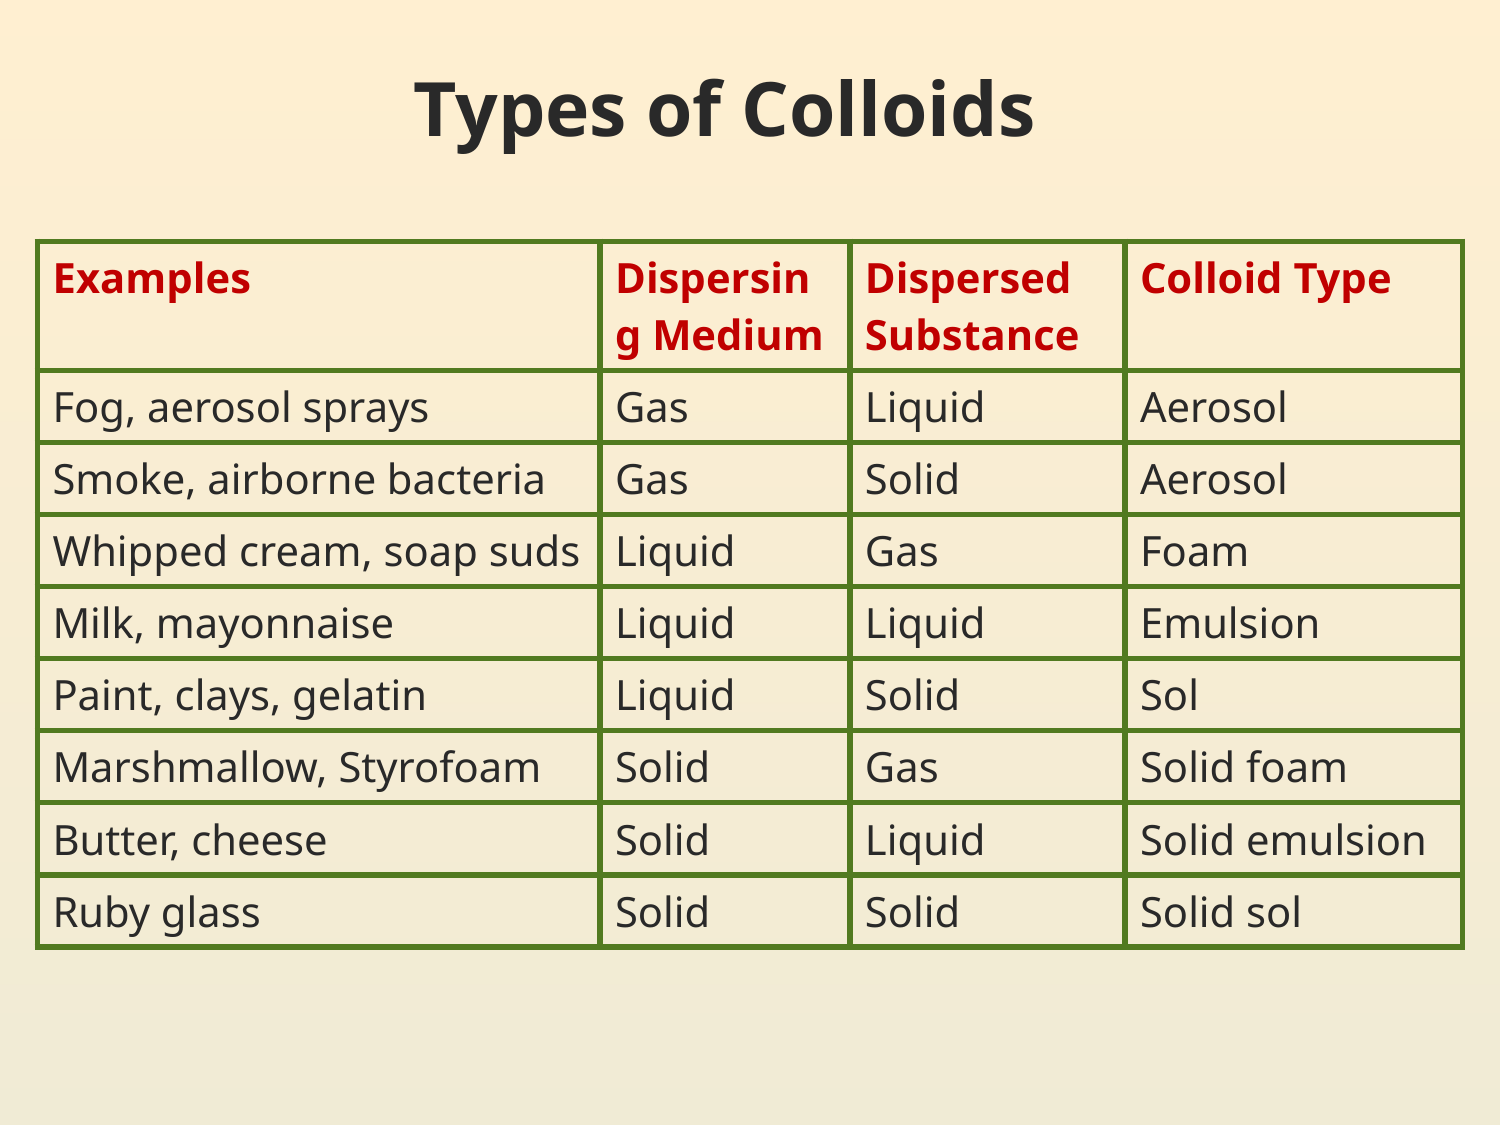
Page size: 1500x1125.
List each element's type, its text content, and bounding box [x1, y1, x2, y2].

table_cell Liquid [853, 805, 1122, 872]
table_cell Liquid [603, 589, 847, 656]
table_cell Liquid [603, 661, 847, 728]
table_cell Solid [603, 878, 847, 944]
table_cell Ruby glass [40, 878, 597, 944]
table_cell Solid foam [1128, 733, 1460, 800]
table_cell Liquid [853, 373, 1122, 440]
table_cell Aerosol [1128, 373, 1460, 440]
table_cell Gas [603, 373, 847, 440]
table_cell Solid [853, 445, 1122, 512]
table_cell Gas [853, 517, 1122, 584]
table_cell Paint, clays, gelatin [40, 661, 597, 728]
table_cell Foam [1128, 517, 1460, 584]
table_header Dispersed Substance [853, 244, 1122, 368]
table_cell Solid sol [1128, 878, 1460, 944]
table_cell Milk, mayonnaise [40, 589, 597, 656]
table_cell Liquid [603, 517, 847, 584]
table_cell Gas [603, 445, 847, 512]
table_cell Sol [1128, 661, 1460, 728]
table_cell Liquid [853, 589, 1122, 656]
table_cell Solid [603, 805, 847, 872]
table_cell Solid emulsion [1128, 805, 1460, 872]
table_cell Aerosol [1128, 445, 1460, 512]
table_cell Solid [853, 661, 1122, 728]
table_header Examples [40, 244, 597, 368]
title Types of Colloids [87, 37, 1363, 176]
table_header Dispersing Medium [603, 244, 847, 368]
table_cell Emulsion [1128, 589, 1460, 656]
table_cell Fog, aerosol sprays [40, 373, 597, 440]
table_cell Gas [853, 733, 1122, 800]
table_cell Solid [853, 878, 1122, 944]
table_cell Solid [603, 733, 847, 800]
table_cell Smoke, airborne bacteria [40, 445, 597, 512]
table_header Colloid Type [1128, 244, 1460, 368]
table_cell Marshmallow, Styrofoam [40, 733, 597, 800]
table_cell Whipped cream, soap suds [40, 517, 597, 584]
table_cell Butter, cheese [40, 805, 597, 872]
